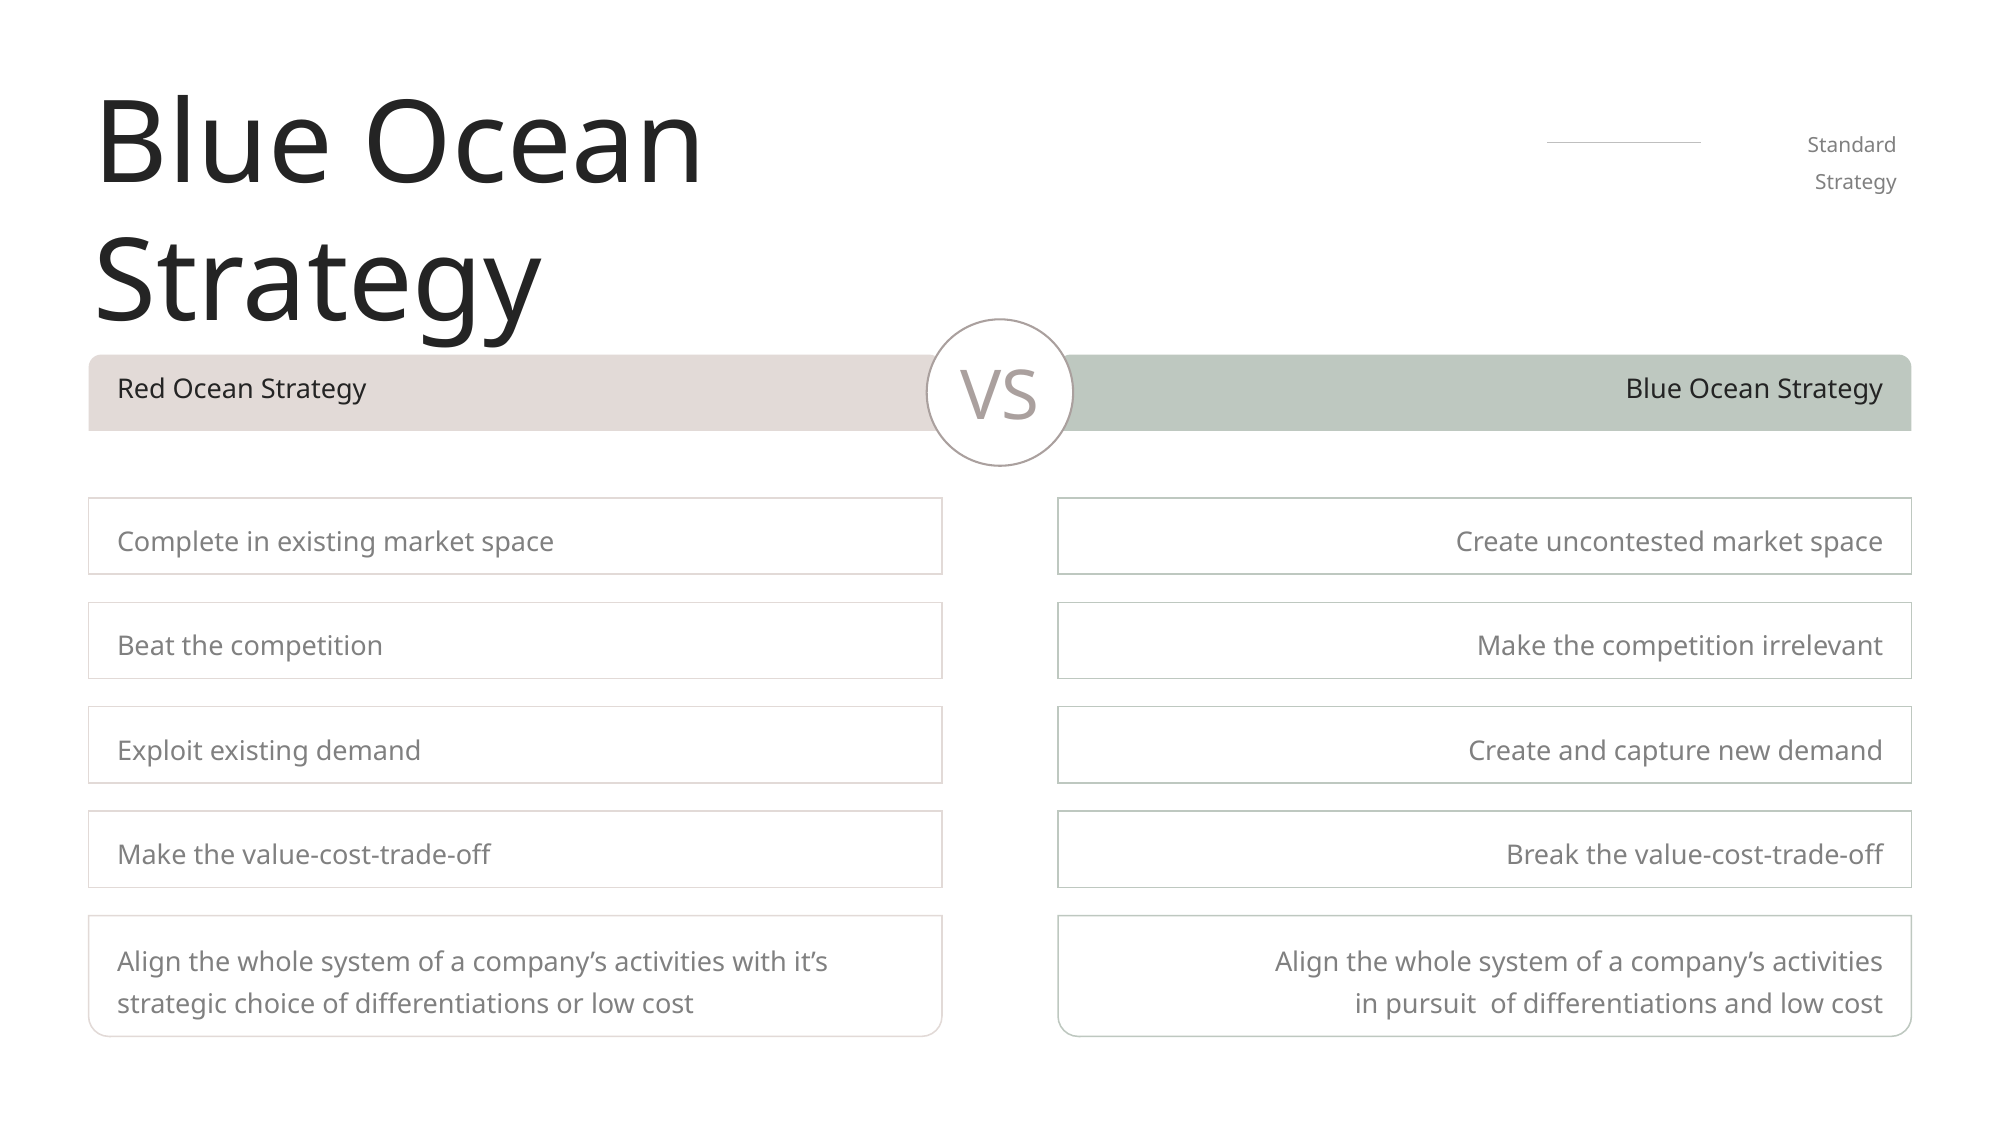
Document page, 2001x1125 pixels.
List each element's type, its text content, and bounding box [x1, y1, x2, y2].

text_box Make the competition irrelevant [1165, 611, 1898, 669]
text_box Exploit existing demand [102, 716, 894, 774]
text_box [87, 353, 928, 433]
text_box [944, 318, 1056, 343]
text_box [88, 706, 943, 784]
text_box Blue Ocean Strategy [1601, 363, 1898, 412]
text_box [87, 914, 944, 1038]
text_box VS [928, 343, 1072, 441]
text_box [1056, 914, 1913, 1038]
text_box [1057, 810, 1912, 889]
text_box [943, 441, 1057, 467]
text_box Beat the competition [102, 611, 894, 669]
text_box [1057, 497, 1912, 575]
text_box [88, 497, 943, 575]
text_box [88, 601, 943, 680]
text_box [1057, 706, 1912, 784]
text_box [88, 810, 943, 889]
text_box [1057, 601, 1912, 680]
text_box Create and capture new demand [1165, 716, 1898, 774]
text_box [1072, 353, 1913, 433]
text_box Break the value-cost-trade-off [1165, 820, 1898, 878]
text_box Red Ocean Strategy [102, 363, 399, 412]
text_box Align the whole system of a company’s activities with it’s strategic choice of differentiations or low cost [102, 927, 847, 1027]
text_box Standard Strategy [1720, 111, 1912, 202]
text_box Make the value-cost-trade-off [102, 820, 894, 878]
text_box Complete in existing market space [102, 507, 894, 565]
text_box Blue Ocean Strategy [79, 61, 1189, 351]
text_box Create uncontested market space [1165, 507, 1898, 565]
